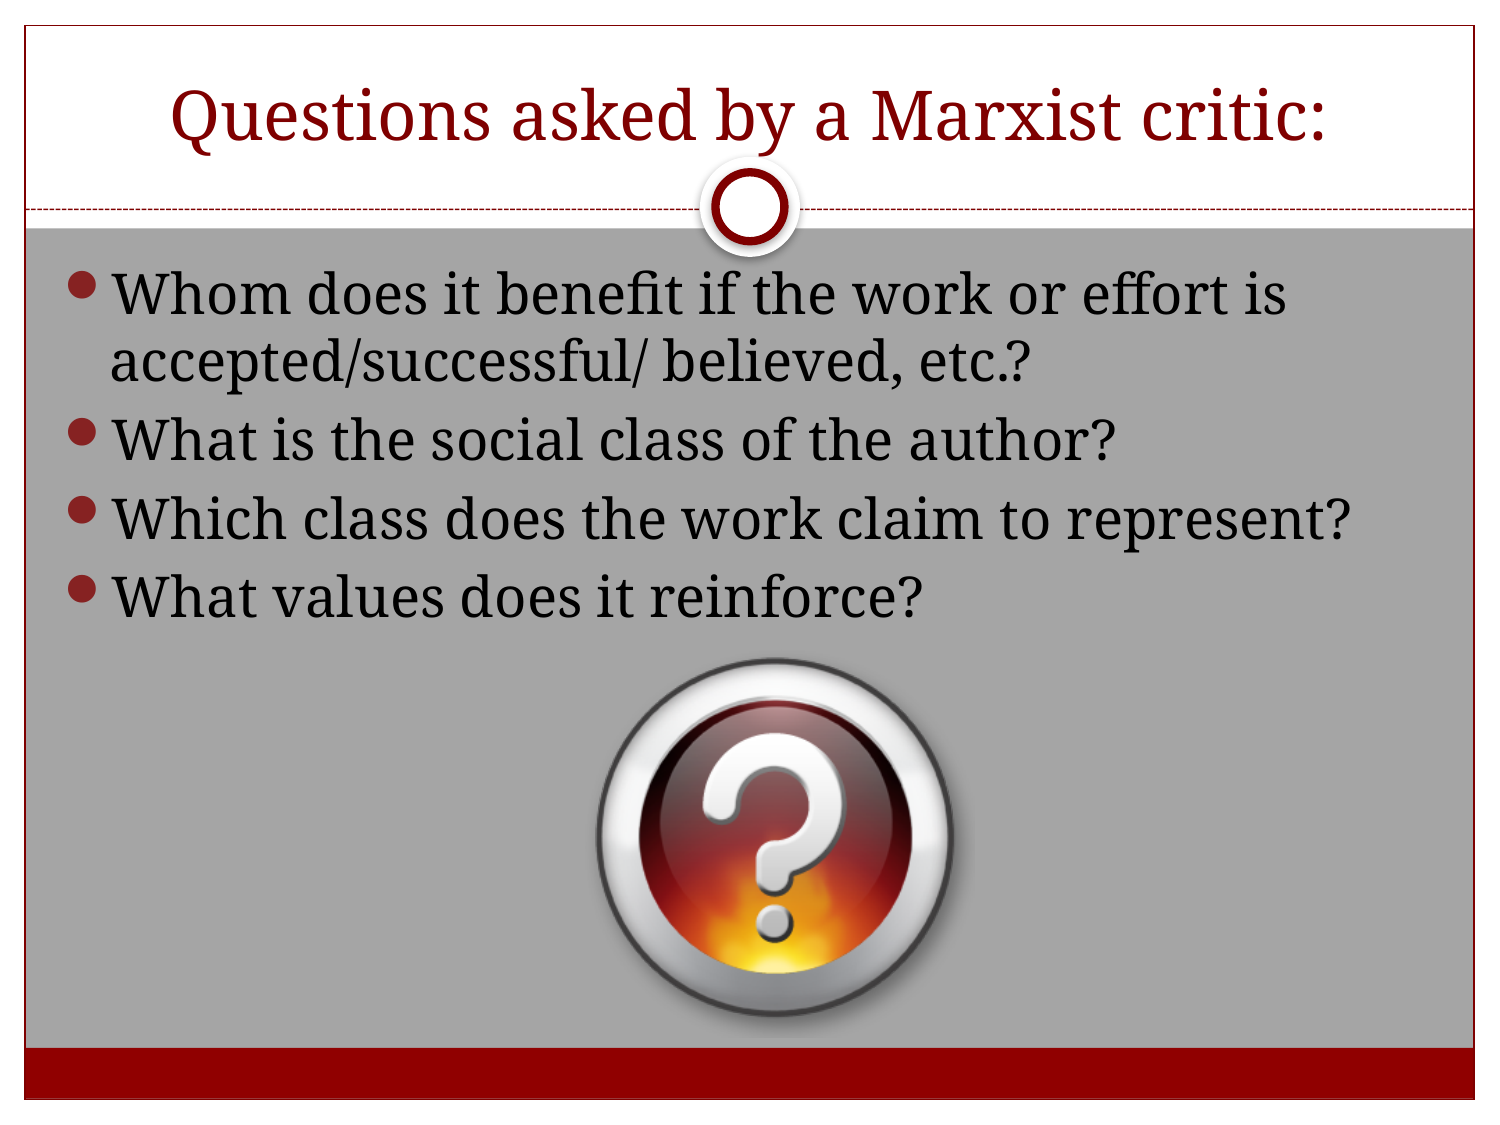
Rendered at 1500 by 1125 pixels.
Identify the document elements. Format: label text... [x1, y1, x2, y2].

list Whom does it benefit if the work or effort is accepted/successful/ believed, etc.? What is the social class of the author? Which class does the work claim to represent? What values does it reinforce? [49, 250, 1445, 1001]
title Questions asked by a Marxist critic: [49, 37, 1450, 162]
picture [574, 637, 976, 1038]
